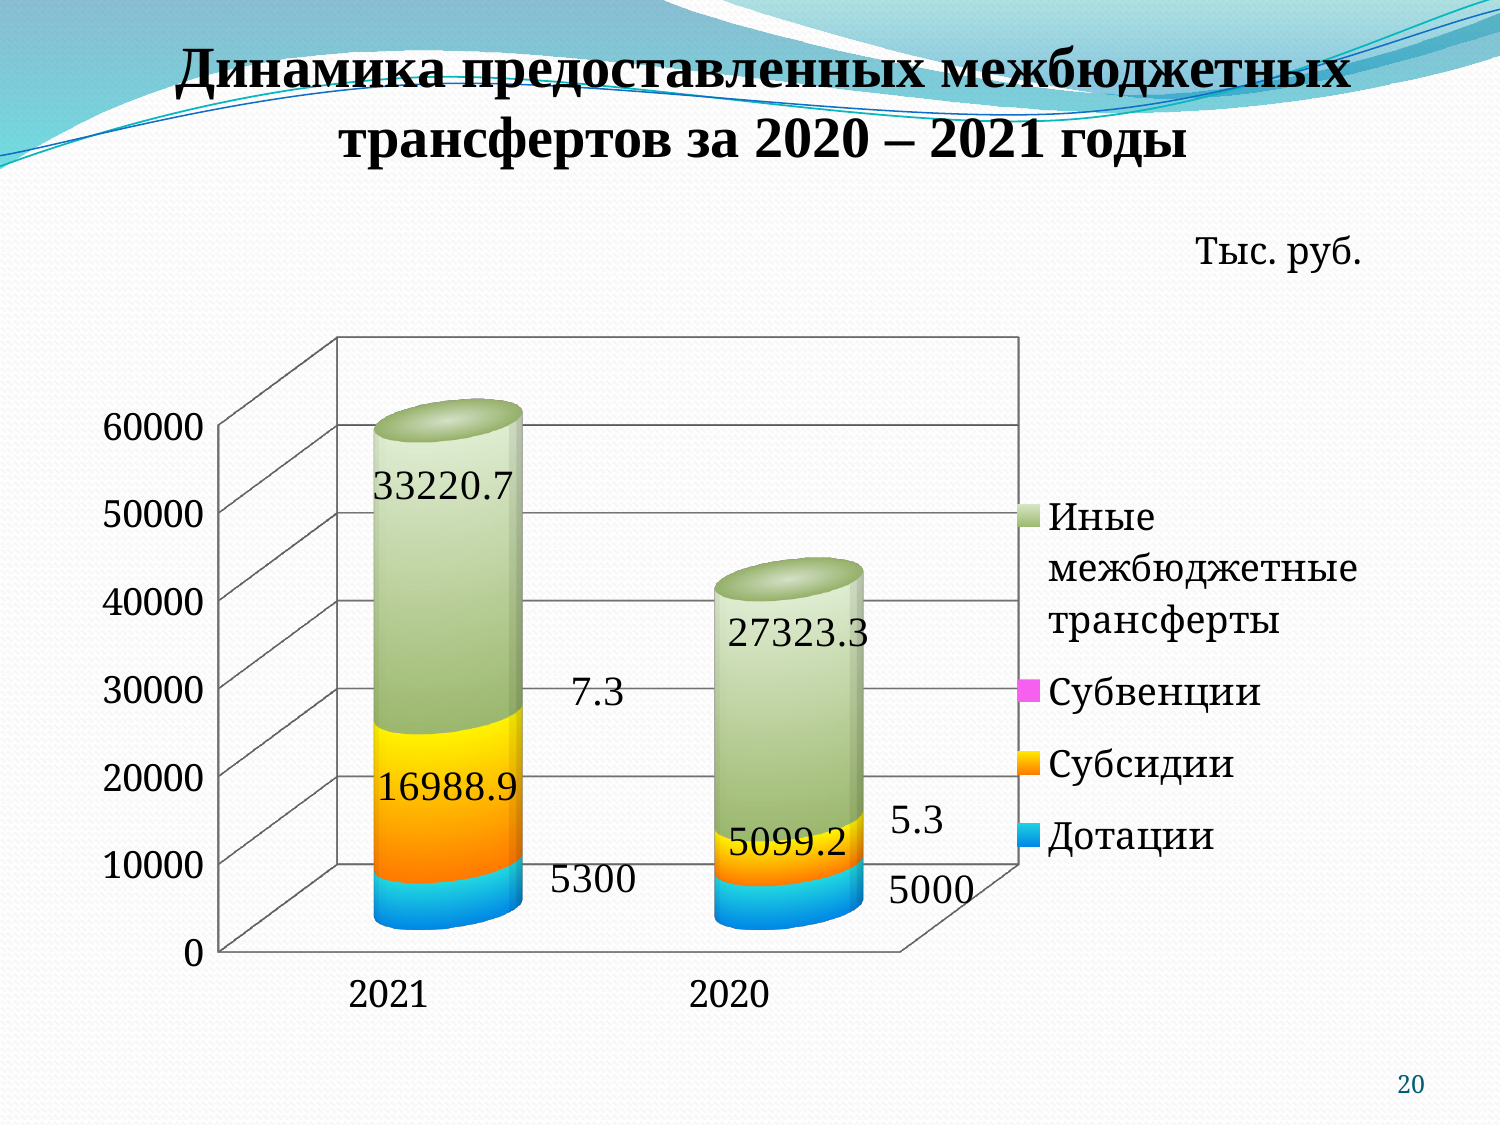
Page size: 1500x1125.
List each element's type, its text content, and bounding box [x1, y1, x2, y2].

chart [74, 317, 1426, 1038]
text_box Тыс. руб. [1180, 219, 1377, 280]
slide_number 20 [1299, 1049, 1425, 1103]
title Динамика предоставленных межбюджетных трансфертов за 2020 – 2021 годы [88, 19, 1439, 169]
